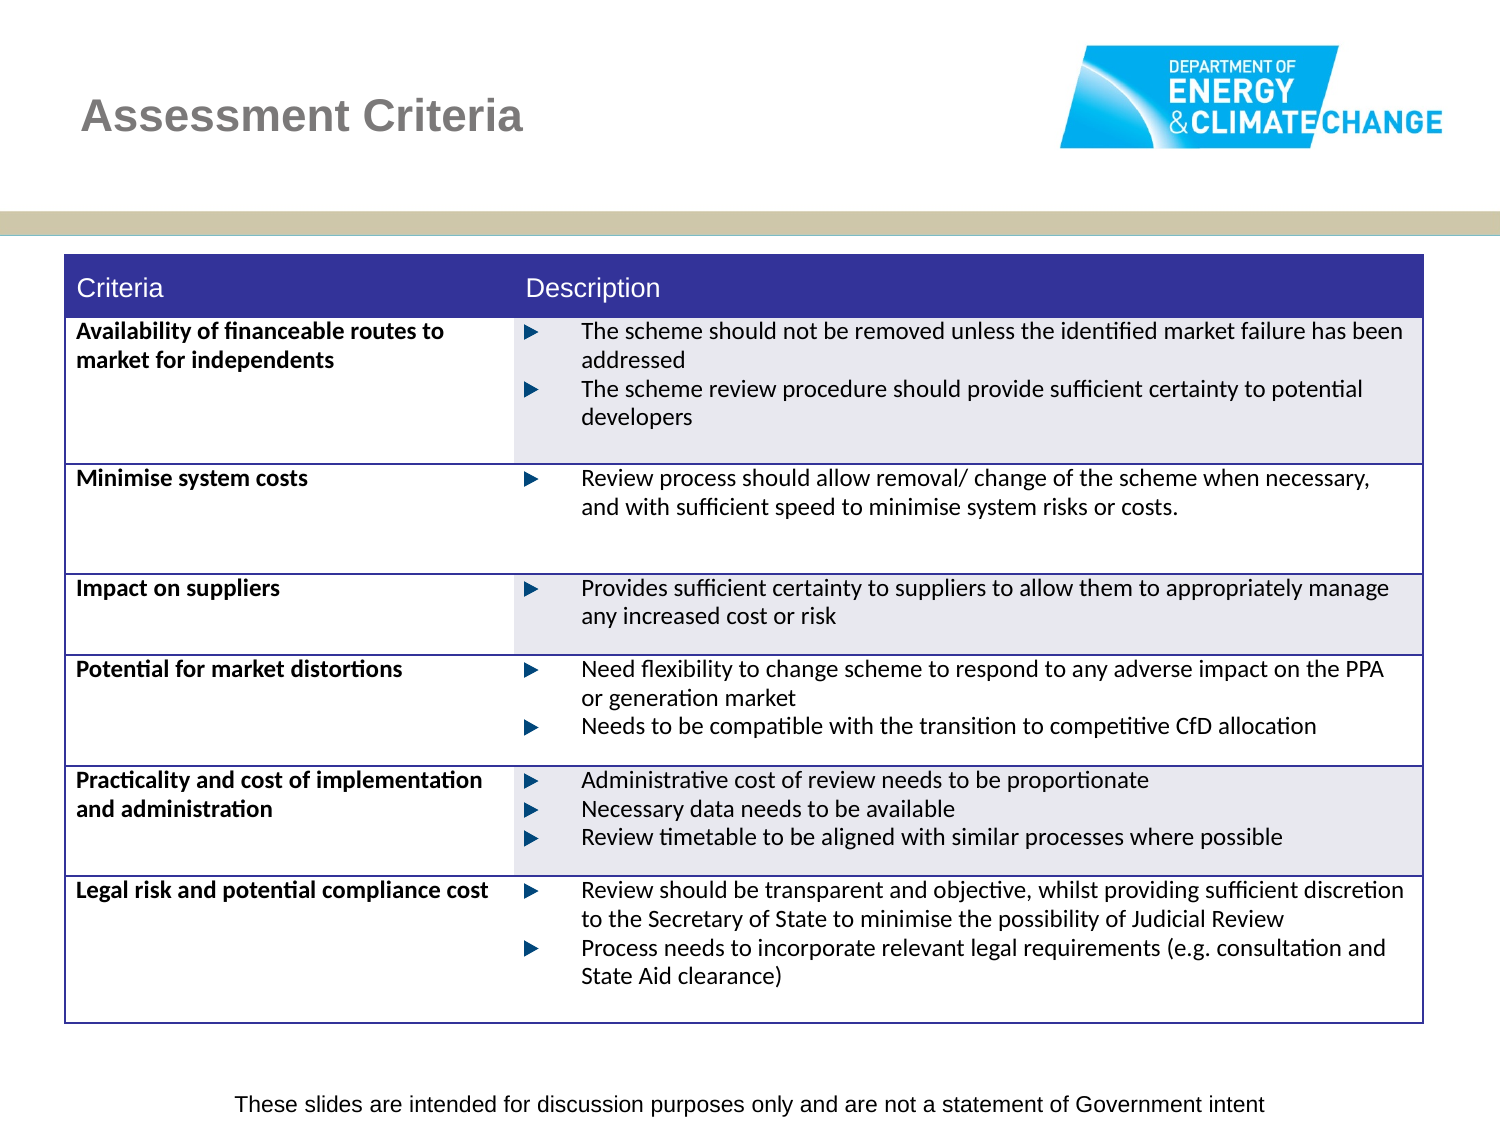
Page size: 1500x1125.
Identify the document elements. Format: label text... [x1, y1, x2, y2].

table_cell Availability of financeable routes to market for independents [66, 318, 514, 463]
table_cell Potential for market distortions [66, 656, 514, 765]
picture [524, 830, 539, 849]
table_cell Review should be transparent and objective, whilst providing sufficient discretion to the Secretary of State to minimise the possibility of Judicial Review Process needs to incorporate relevant legal requirements (e.g. consultation and State Aid clearance) [514, 877, 1422, 1022]
text_box These slides are intended for discussion purposes only and are not a statement of Government intent [0, 1082, 1500, 1125]
picture [524, 581, 539, 599]
table_header Criteria [66, 256, 514, 316]
picture [524, 381, 539, 400]
table_cell Need flexibility to change scheme to respond to any adverse impact on the PPA or generation market Needs to be compatible with the transition to competitive CfD allocation [514, 656, 1422, 765]
table_cell Review process should allow removal/ change of the scheme when necessary, and with sufficient speed to minimise system risks or costs. [514, 465, 1422, 573]
table_cell Practicality and cost of implementation and administration [66, 767, 514, 875]
picture [524, 471, 539, 489]
picture [524, 940, 539, 959]
title Assessment Criteria [64, 77, 952, 162]
picture [0, 0, 1500, 236]
picture [524, 324, 539, 342]
picture [524, 802, 539, 820]
table_cell Legal risk and potential compliance cost [66, 877, 514, 1022]
picture [524, 773, 539, 791]
table_cell Provides sufficient certainty to suppliers to allow them to appropriately manage any increased cost or risk [514, 575, 1422, 654]
picture [524, 883, 539, 901]
picture [524, 719, 539, 738]
table_cell Impact on suppliers [66, 575, 514, 654]
table_cell The scheme should not be removed unless the identified market failure has been addressed The scheme review procedure should provide sufficient certainty to potential developers [514, 318, 1422, 463]
picture [524, 662, 539, 680]
table_cell Administrative cost of review needs to be proportionate Necessary data needs to be available Review timetable to be aligned with similar processes where possible [514, 767, 1422, 875]
table_header Description [514, 256, 1422, 316]
table_cell Minimise system costs [66, 465, 514, 573]
